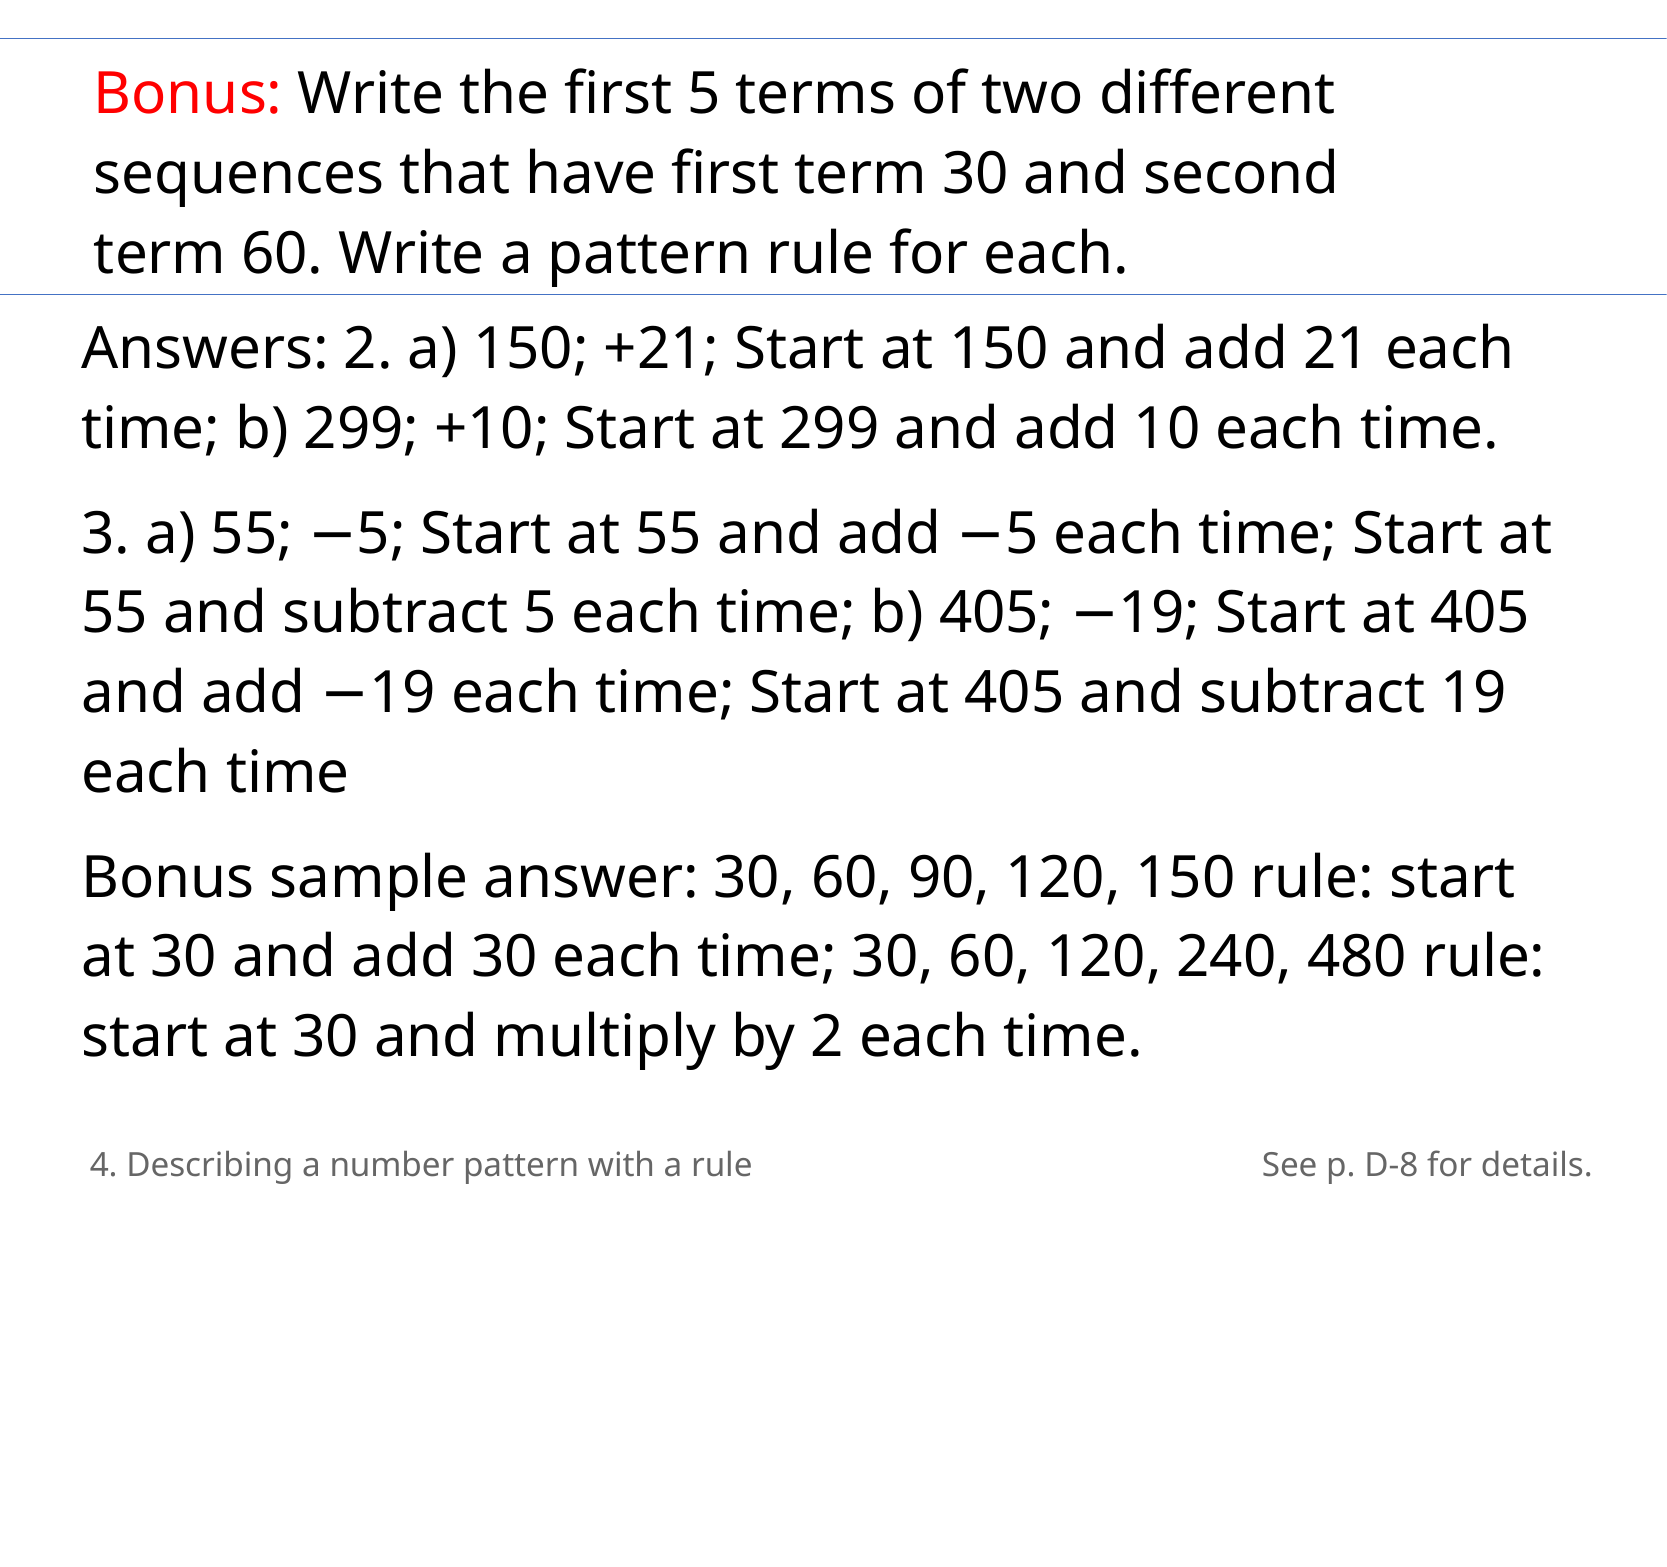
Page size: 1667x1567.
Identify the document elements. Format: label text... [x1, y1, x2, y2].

text_box See p. D-8 for details. [1051, 1135, 1608, 1190]
text_box 4. Describing a number pattern with a rule [74, 1135, 1003, 1190]
text_box Bonus: Write the first 5 terms of two different sequences that have first term 30 and second ​term 60. Write a pattern rule for each. [79, 39, 1601, 293]
text_box Answers: 2. a) 150; +21; Start at 150 and add 21 each time; b) 299; +10; Start at 299 and add 10 each time. 3. a) 55; −5; Start at 55 and add −5 each time; Start at 55 and subtract 5 each time; b) 405; −19; Start at 405 and add −19 each time; Start at 405 and subtract 19 each time Bonus sample answer: 30, 60, 90, 120, 150 rule: start at 30 and add 30 each time; 30, 60, 120, 240, 480 rule: start at 30 and multiply by 2 each time. [66, 295, 1573, 1076]
